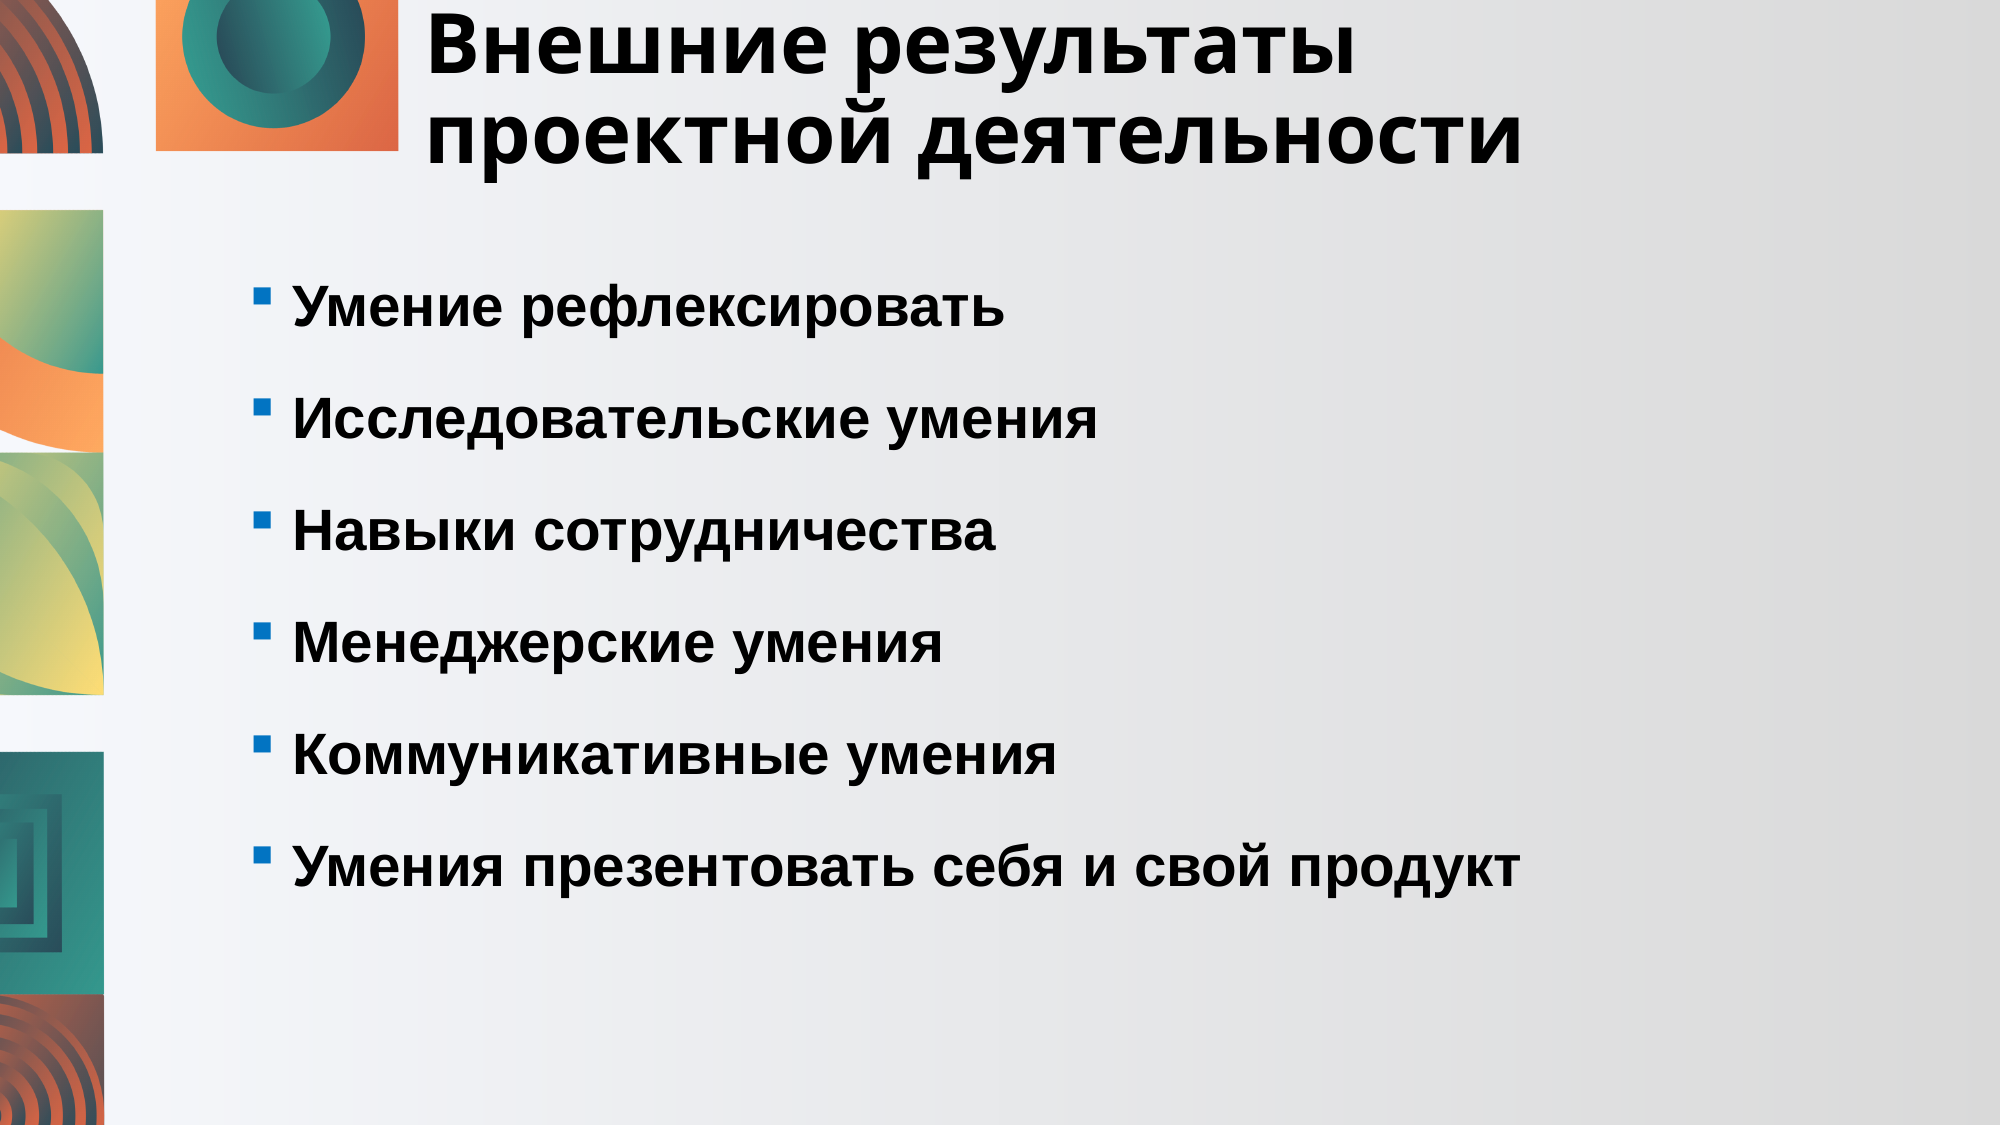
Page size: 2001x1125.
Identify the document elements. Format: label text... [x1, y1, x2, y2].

title Внешние результаты проектной деятельности [409, 36, 1863, 148]
picture [0, 0, 675, 1125]
text_box Умение рефлексировать Исследовательские умения Навыки сотрудничества Менеджерские умения Коммуникативные умения Умения презентовать себя и свой продукт [234, 218, 1825, 1002]
